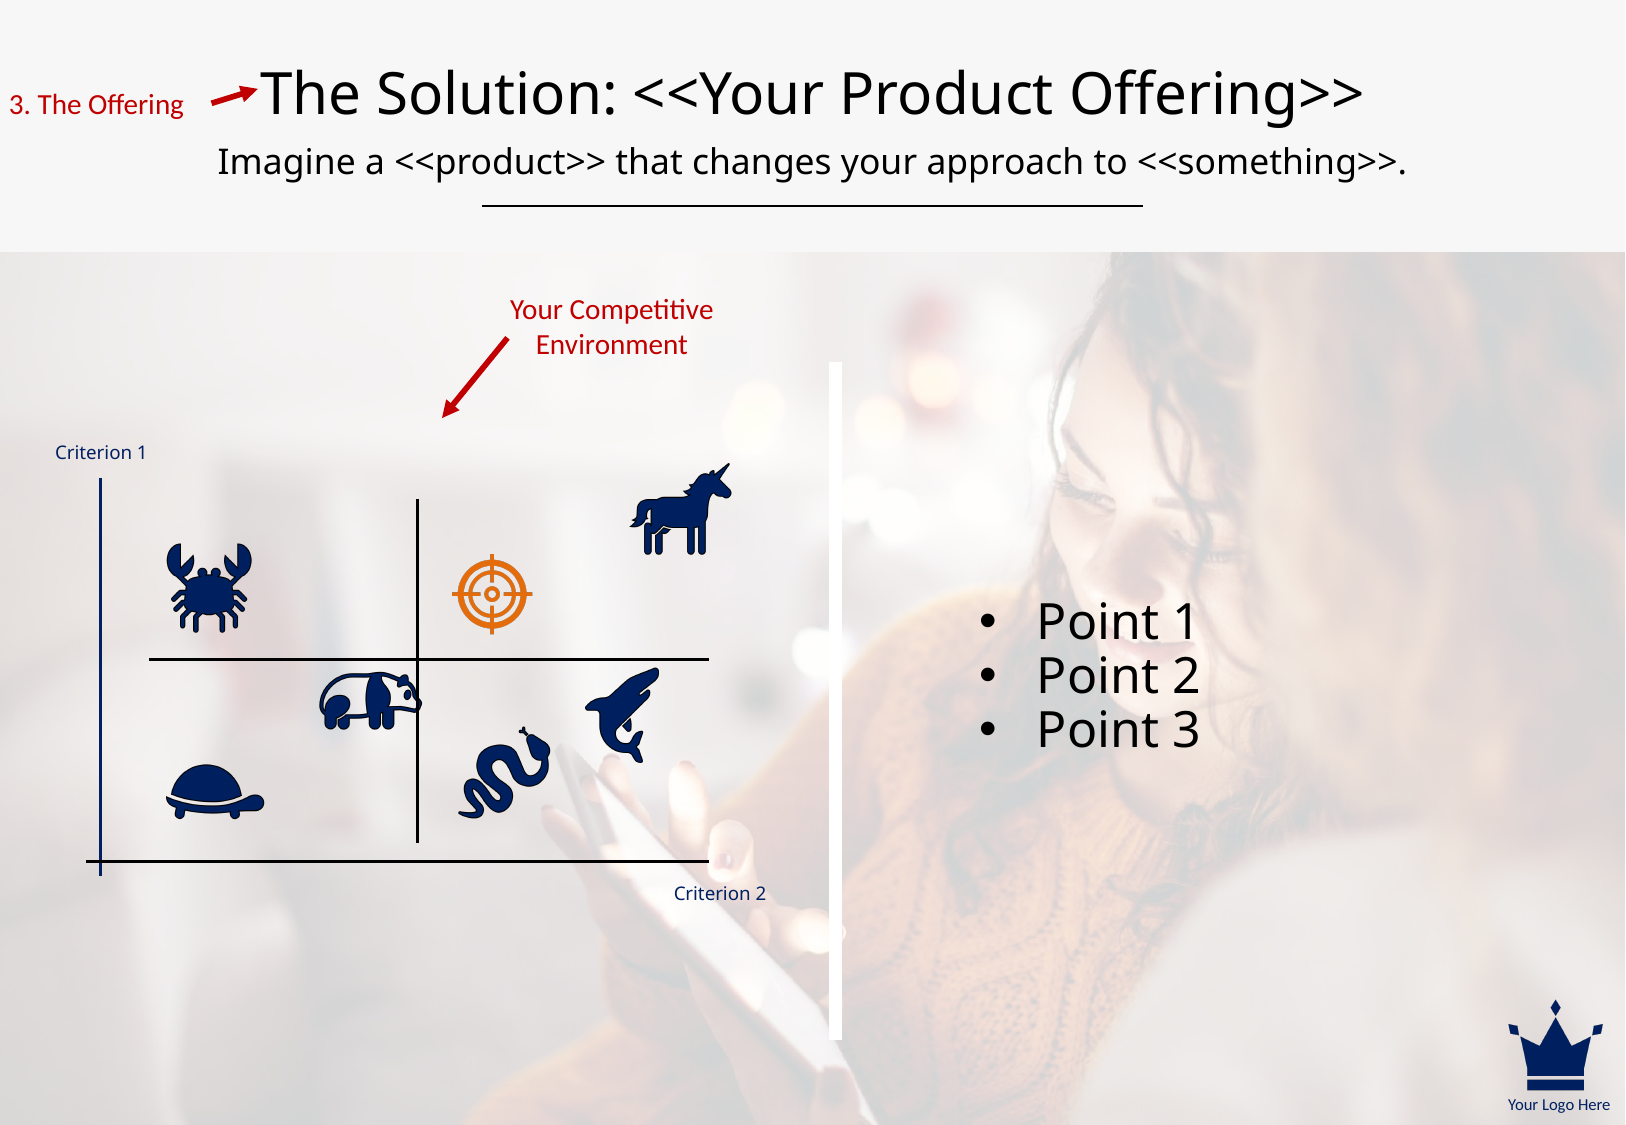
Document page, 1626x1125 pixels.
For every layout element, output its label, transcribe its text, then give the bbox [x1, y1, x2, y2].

picture [0, 251, 1625, 1125]
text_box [40, 433, 792, 912]
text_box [0, 78, 258, 129]
title The Solution: <<Your Product Offering>> [111, 54, 1514, 122]
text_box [1430, 988, 1625, 1122]
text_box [442, 282, 740, 419]
text_box Imagine a <<product>> that changes your approach to <<something>>. [111, 122, 1514, 204]
text_box [0, 0, 1625, 251]
